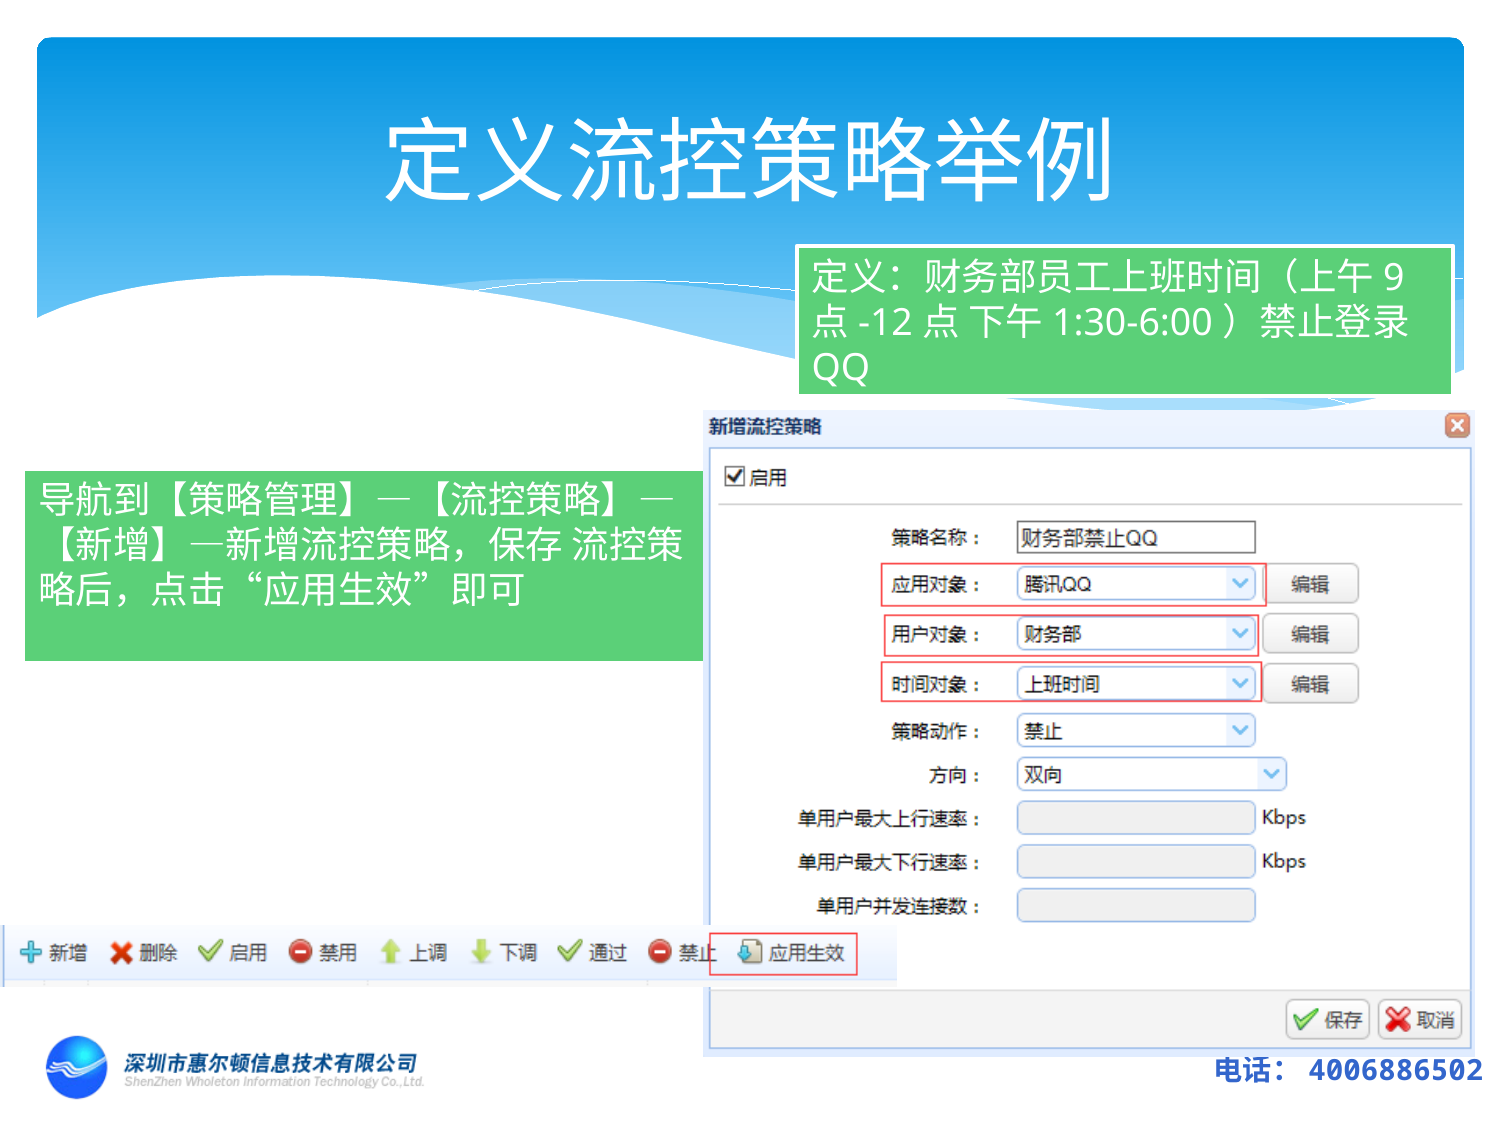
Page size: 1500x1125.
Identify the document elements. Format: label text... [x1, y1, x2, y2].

picture [0, 409, 1476, 1058]
text_box 导航到【策略管理】—【流控策略】—【新增】—新增流控策略，保存 流控策略后，点击“应用生效”即可 [21, 467, 696, 666]
text_box 定义：财务部员工上班时间（上午9点-12点 下午1:30-6:00）禁止登录QQ [795, 244, 1455, 398]
picture [24, 1024, 438, 1110]
title 定义流控策略举例 [74, 55, 1426, 262]
